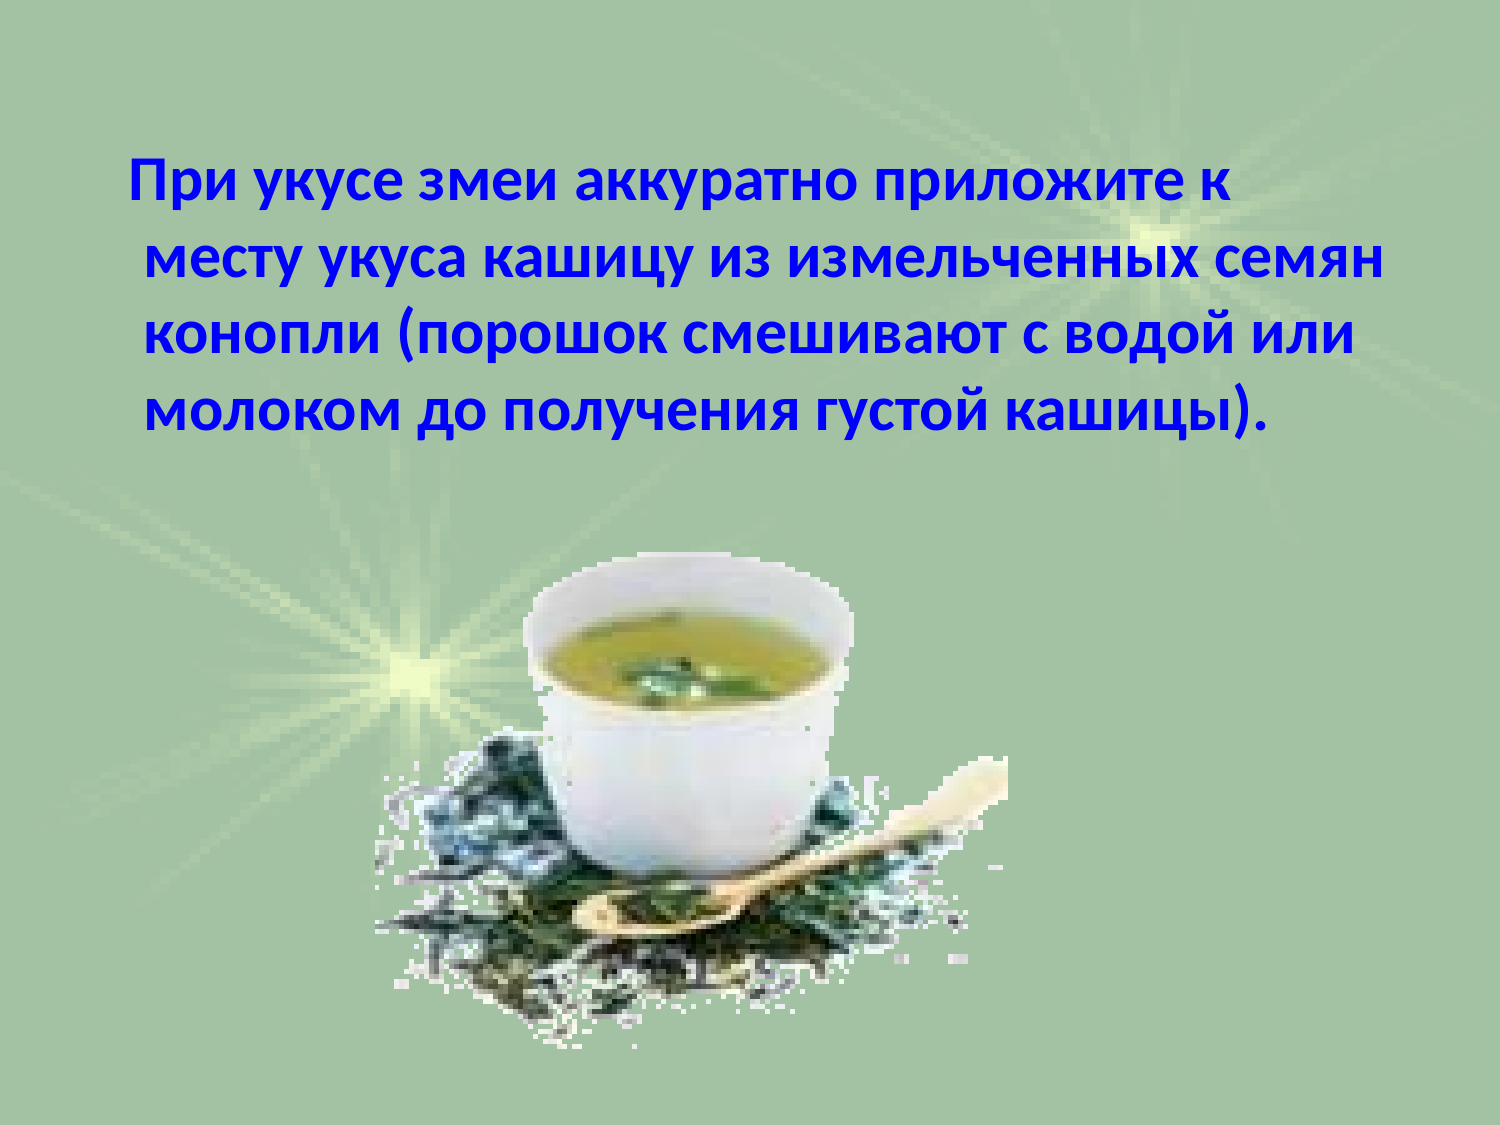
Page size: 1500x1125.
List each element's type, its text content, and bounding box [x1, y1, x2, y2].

picture [0, 0, 1500, 1125]
list При укусе змеи аккуратно приложите к месту укуса кашицу из измельченных семян конопли (порошок смешивают с водой или молоком до получения густой кашицы). [70, 128, 1421, 535]
